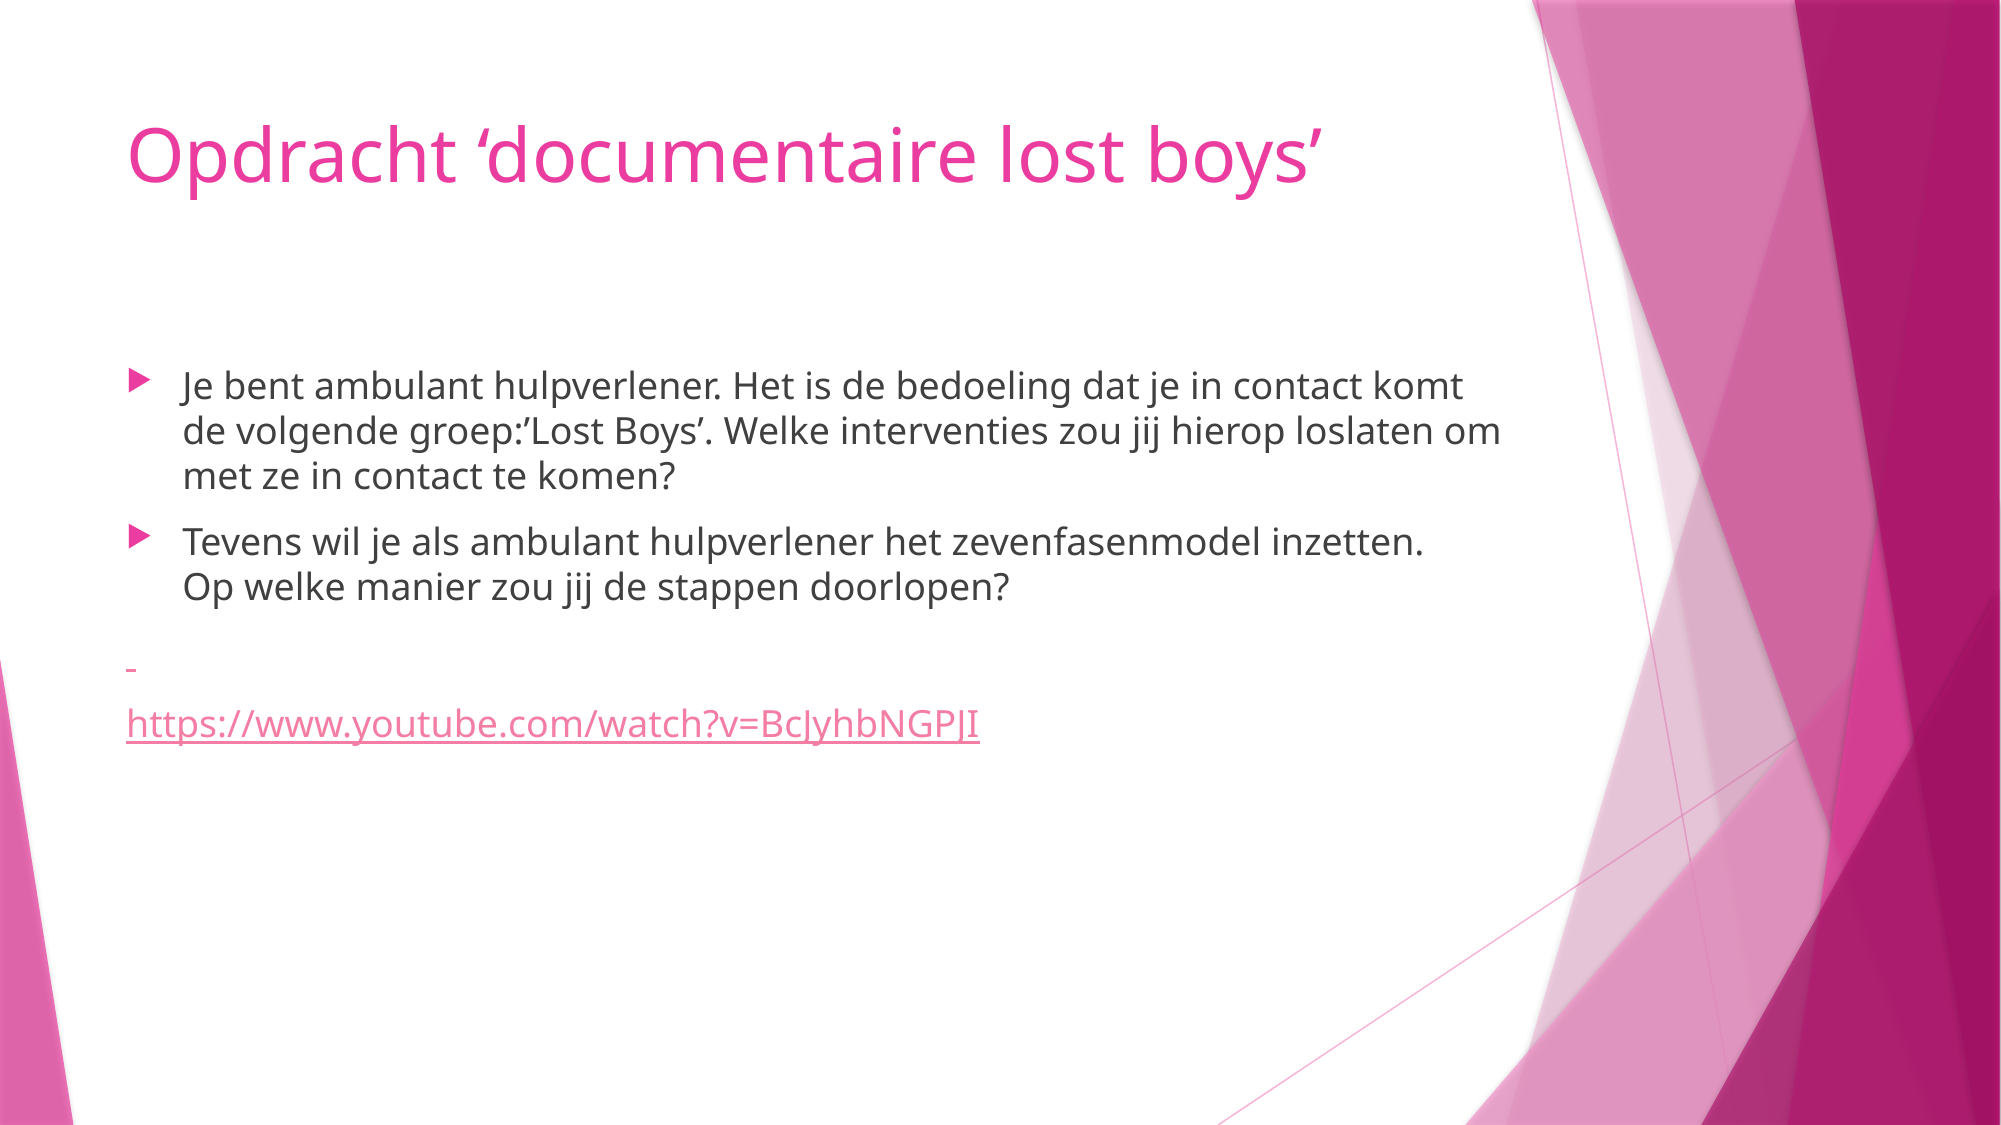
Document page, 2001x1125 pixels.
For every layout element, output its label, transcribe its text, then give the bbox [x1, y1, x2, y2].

title Opdracht ‘documentaire lost boys’ [111, 99, 1522, 317]
list Je bent ambulant hulpverlener. Het is de bedoeling dat je in contact komt de volgende groep:’Lost Boys’. Welke interventies zou jij hierop loslaten om met ze in contact te komen? ​​ Tevens wil je als ambulant hulpverlener het zevenfasenmodel inzetten. Op welke manier zou jij de stappen doorlopen? https://www.youtube.com/watch?v=BcJyhbNGPJI​​ [111, 354, 1522, 992]
